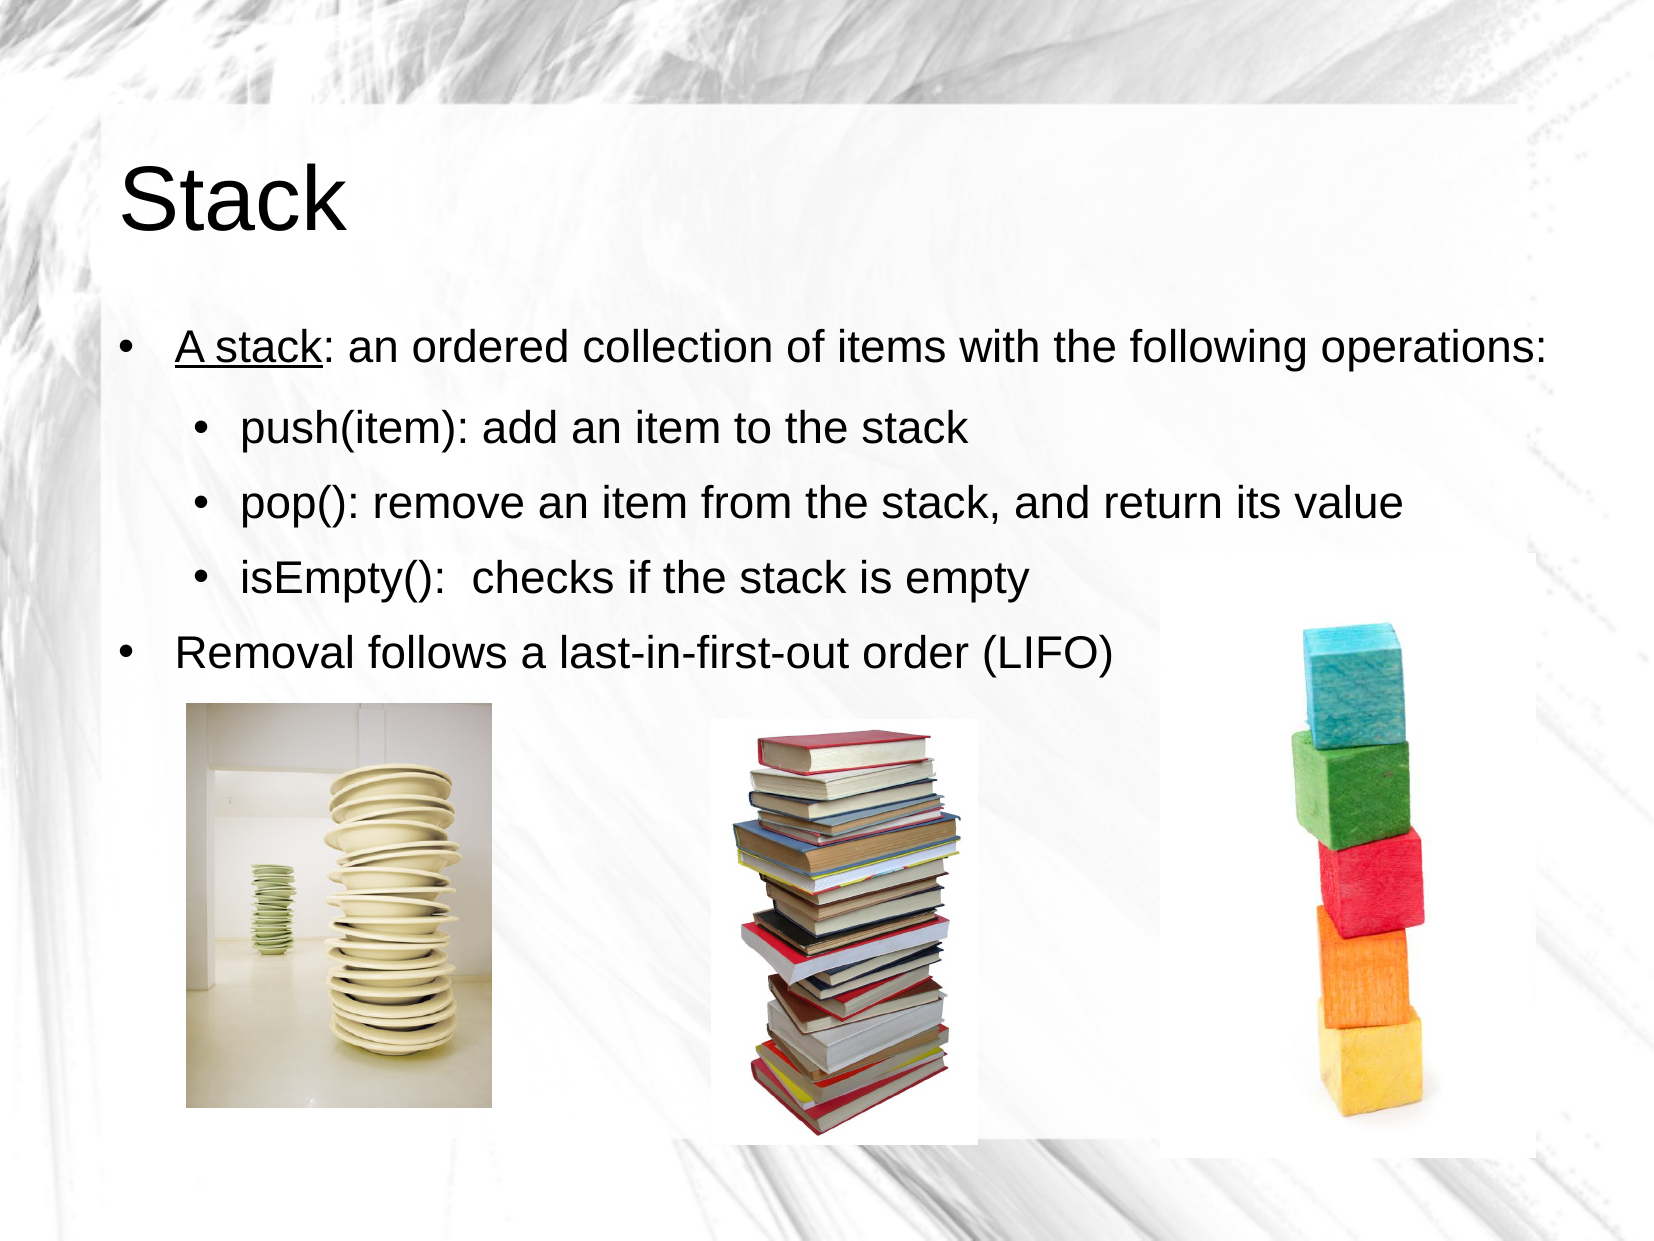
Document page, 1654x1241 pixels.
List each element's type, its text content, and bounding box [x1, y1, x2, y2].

list A stack: an ordered collection of items with the following operations: push(item): add an item to the stack pop(): remove an item from the stack, and return its value isEmpty(): checks if the stack is empty Removal follows a last-in-first-out order (LIFO) [118, 319, 1571, 1109]
title Stack [118, 112, 1506, 281]
picture [0, 0, 1654, 1241]
